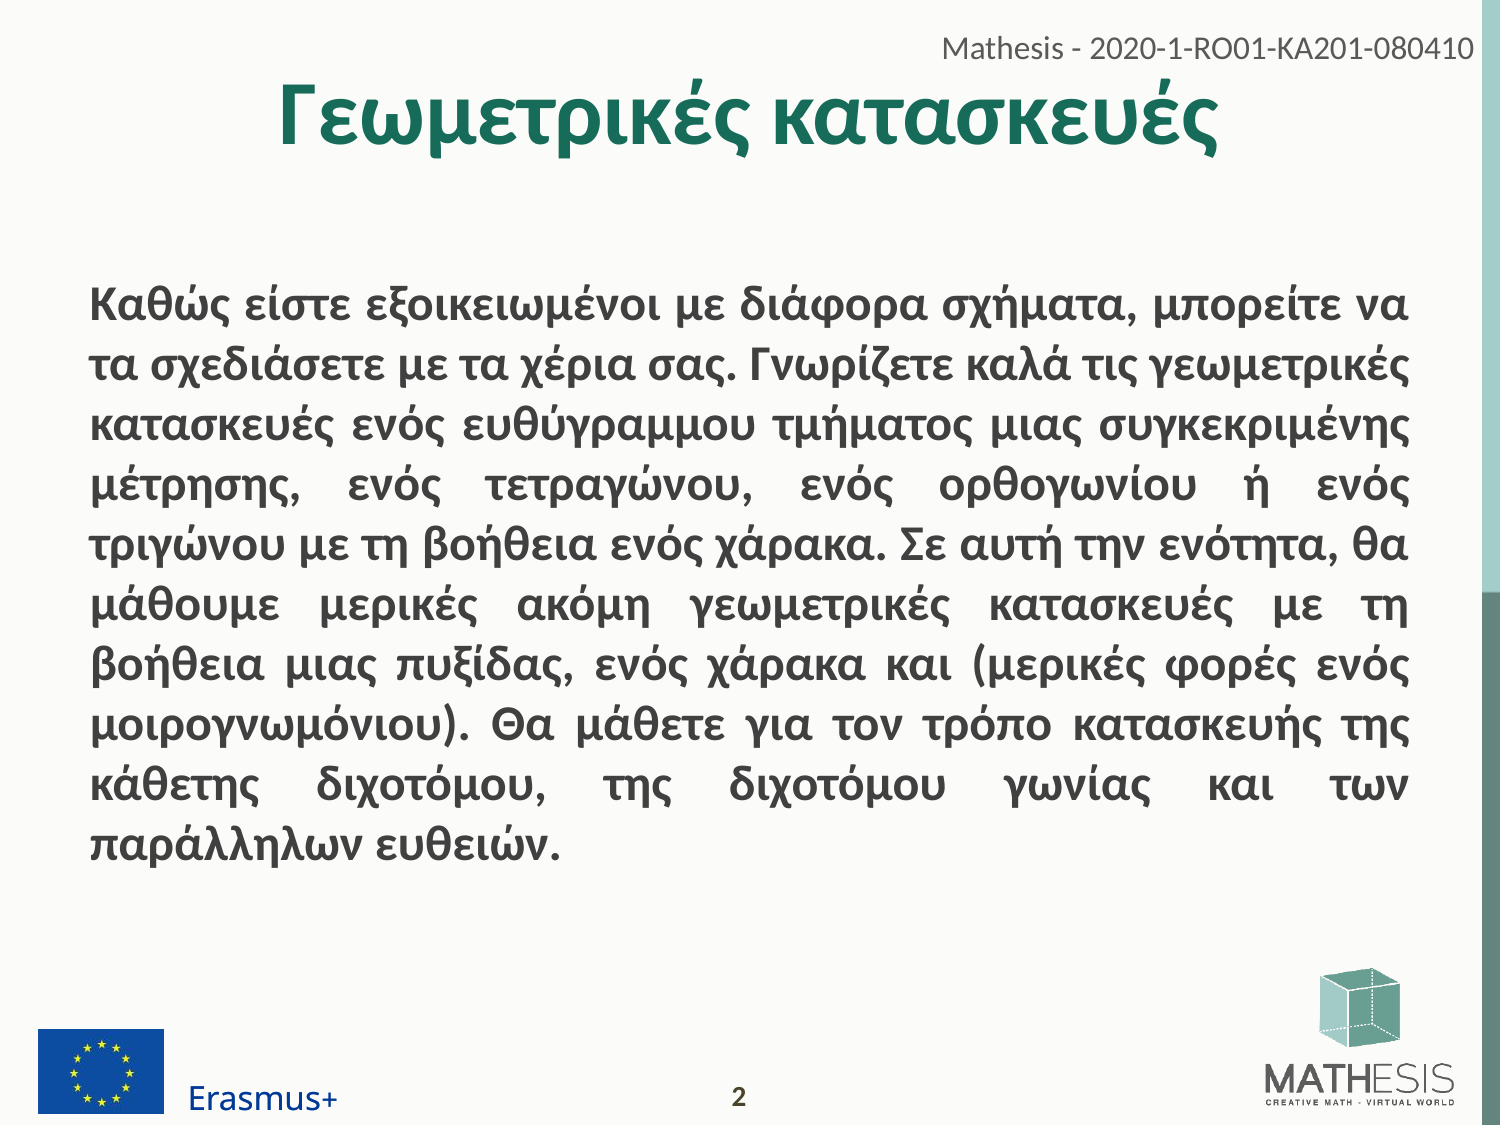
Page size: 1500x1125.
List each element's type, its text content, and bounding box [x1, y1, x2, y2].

picture [38, 1029, 164, 1114]
title Γεωμετρικές κατασκευές [75, 45, 1425, 233]
list Καθώς είστε εξοικειωμένοι με διάφορα σχήματα, μπορείτε να τα σχεδιάσετε με τα χέρια σας. Γνωρίζετε καλά τις γεωμετρικές κατασκευές ενός ευθύγραμμου τμήματος μιας συγκεκριμένης μέτρησης, ενός τετραγώνου, ενός ορθογωνίου ή ενός τριγώνου με τη βοήθεια ενός χάρακα. Σε αυτή την ενότητα, θα μάθουμε μερικές ακόμη γεωμετρικές κατασκευές με τη βοήθεια μιας πυξίδας, ενός χάρακα και (μερικές φορές ενός μοιρογνωμόνιου). Θα μάθετε για τον τρόπο κατασκευής της κάθετης διχοτόμου, της διχοτόμου γωνίας και των παράλληλων ευθειών. [75, 262, 1425, 1005]
